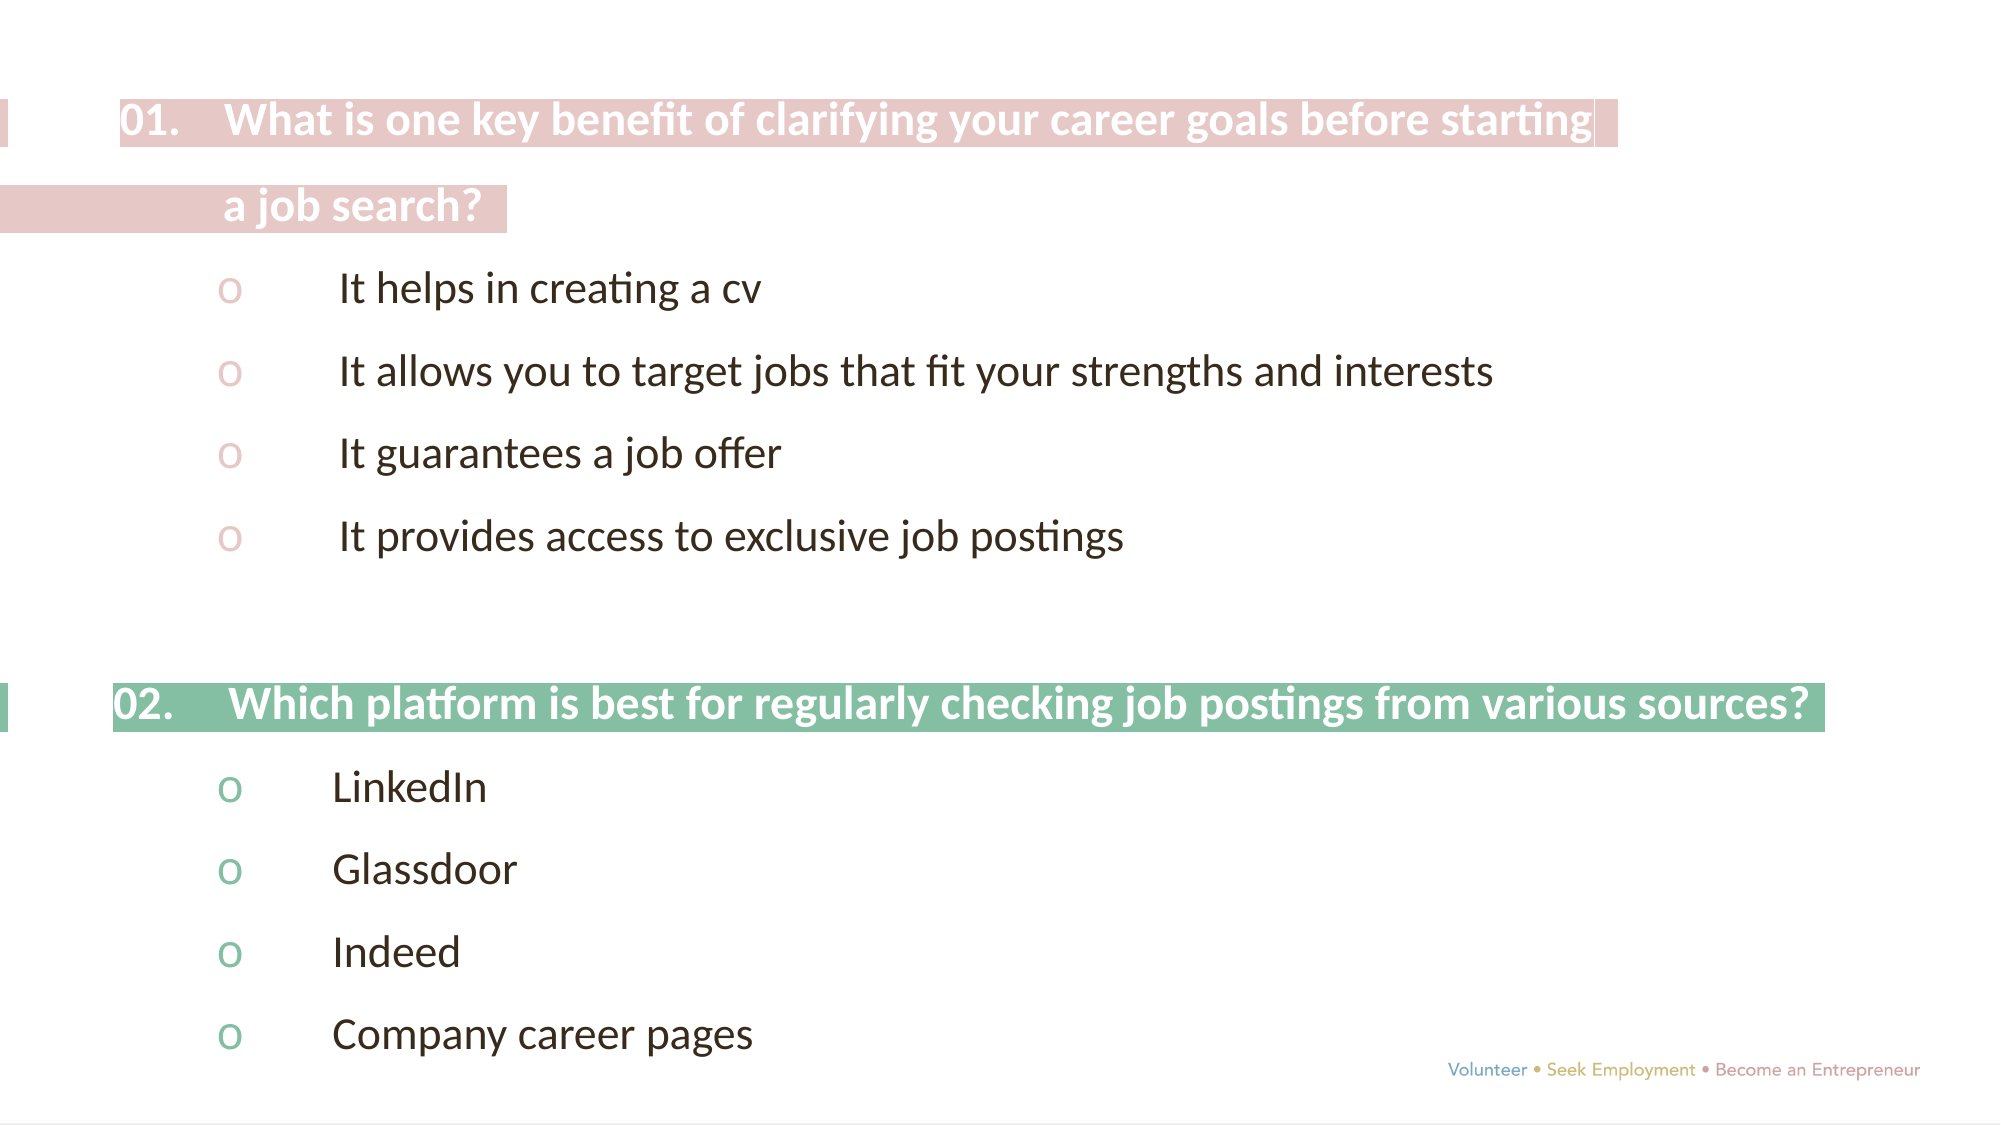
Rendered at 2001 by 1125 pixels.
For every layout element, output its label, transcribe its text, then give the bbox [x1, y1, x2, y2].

text_box 01. What is one key benefit of clarifying your career goals before starting. a job search? . o It helps in creating a cv o It allows you to target jobs that fit your strengths and interests o It guarantees a job offer o It provides access to exclusive job postings 02. Which platform is best for regularly checking job postings from various sources?. o LinkedIn o Glassdoor o Indeed o Company career pages [0, 50, 1856, 1125]
picture [1856, 1046, 1971, 1103]
